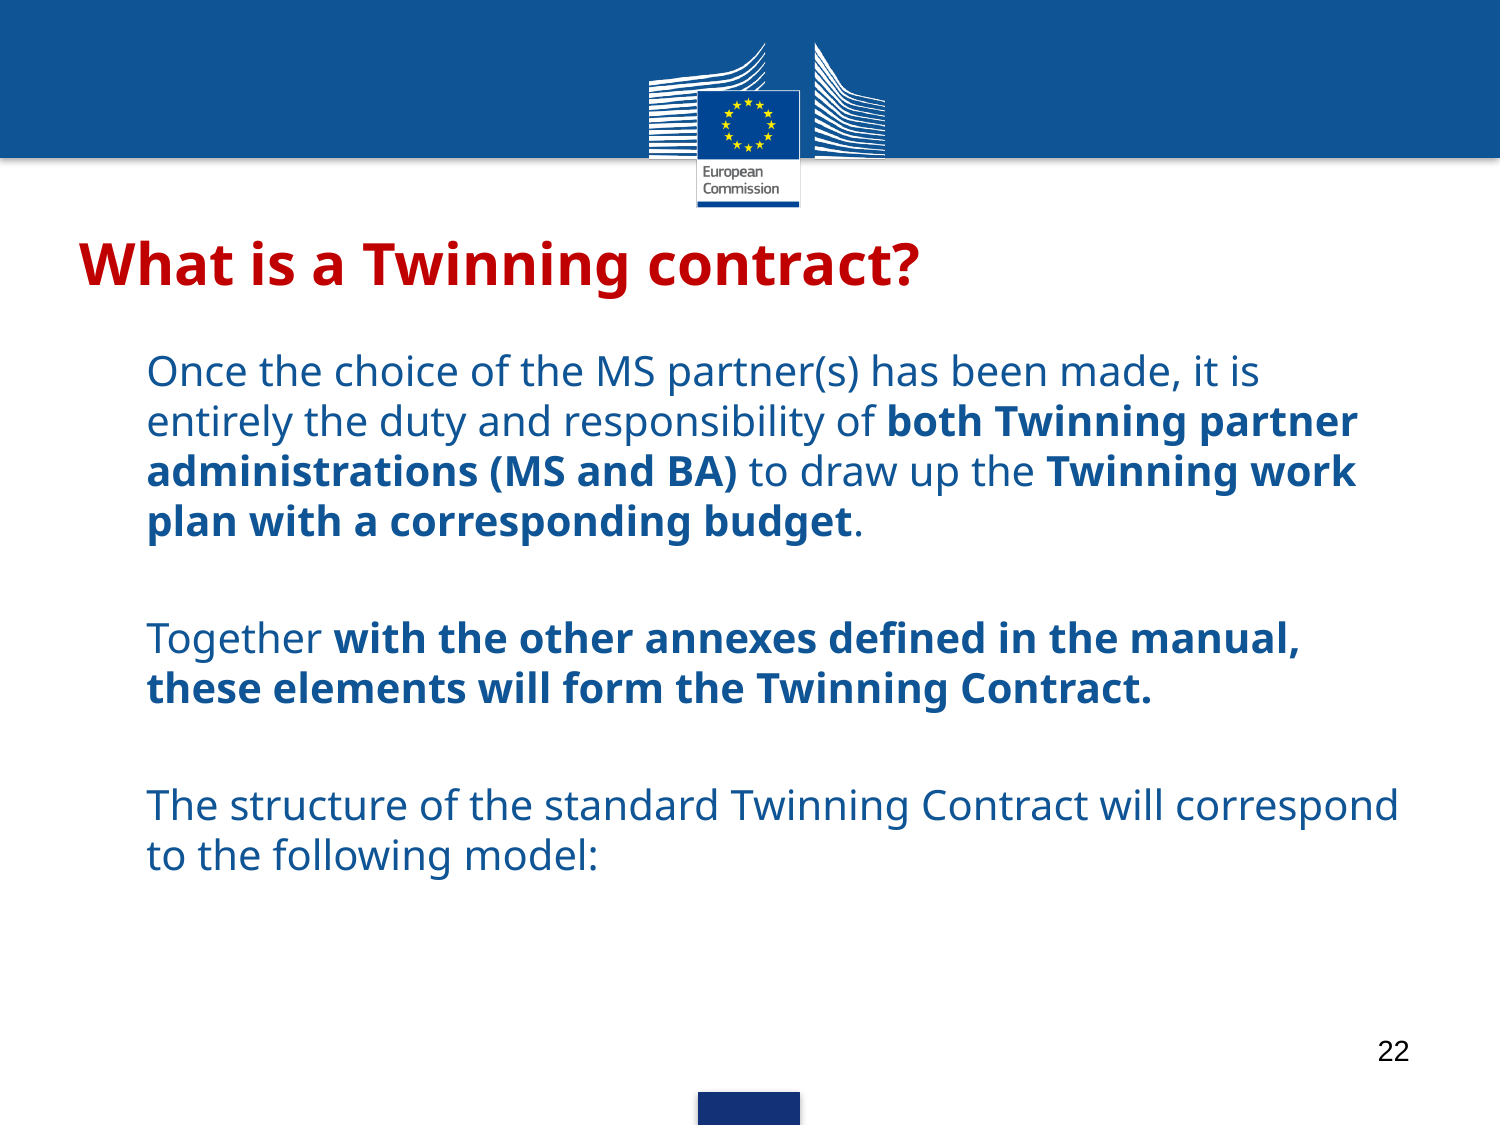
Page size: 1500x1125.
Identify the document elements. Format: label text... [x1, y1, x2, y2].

list Once the choice of the MS partner(s) has been made, it is entirely the duty and responsibility of both Twinning partner administrations (MS and BA) to draw up the Twinning work plan with a corresponding budget. Together with the other annexes defined in the manual, these elements will form the Twinning Contract. The structure of the standard Twinning Contract will correspond to the following model: [75, 337, 1425, 988]
slide_number 22 [1074, 1024, 1425, 1103]
title What is a Twinning contract? [64, 219, 1415, 374]
picture [649, 42, 885, 208]
